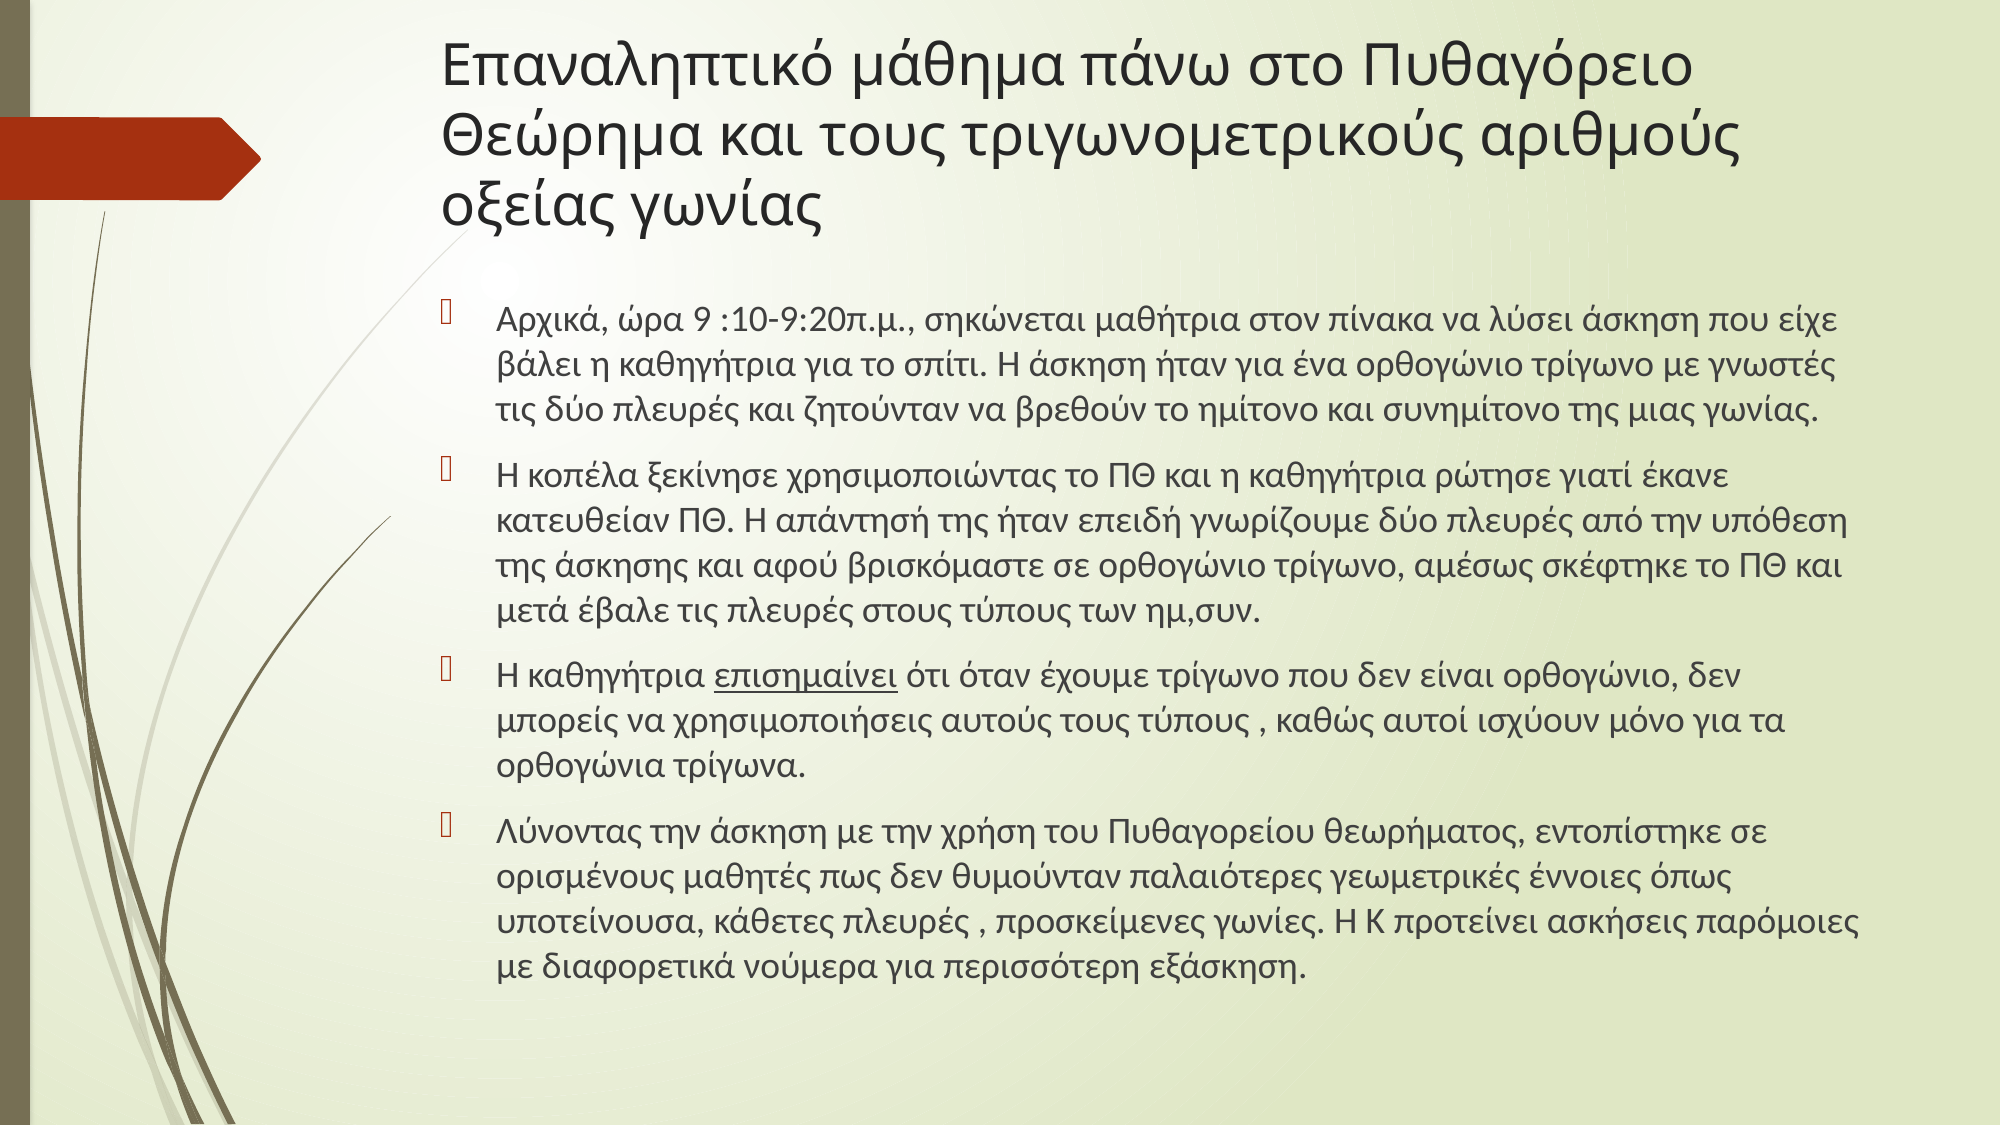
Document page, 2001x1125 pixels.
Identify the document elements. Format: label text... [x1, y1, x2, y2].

title Επαναληπτικό μάθημα πάνω στο Πυθαγόρειο Θεώρημα και τους τριγωνομετρικούς αριθμούς οξείας γωνίας [425, 19, 1888, 271]
list Αρχικά, ώρα 9 :10-9:20π.μ., σηκώνεται μαθήτρια στον πίνακα να λύσει άσκηση που είχε βάλει η καθηγήτρια για το σπίτι. Η άσκηση ήταν για ένα ορθογώνιο τρίγωνο με γνωστές τις δύο πλευρές και ζητούνταν να βρεθούν το ημίτονο και συνημίτονο της μιας γωνίας. Η κοπέλα ξεκίνησε χρησιμοποιώντας το ΠΘ και η καθηγήτρια ρώτησε γιατί έκανε κατευθείαν ΠΘ. Η απάντησή της ήταν επειδή γνωρίζουμε δύο πλευρές από την υπόθεση της άσκησης και αφού βρισκόμαστε σε ορθογώνιο τρίγωνο, αμέσως σκέφτηκε το ΠΘ και μετά έβαλε τις πλευρές στους τύπους των ημ,συν. Η καθηγήτρια επισημαίνει ότι όταν έχουμε τρίγωνο που δεν είναι ορθογώνιο, δεν μπορείς να χρησιμοποιήσεις αυτούς τους τύπους , καθώς αυτοί ισχύουν μόνο για τα ορθογώνια τρίγωνα. Λύνοντας την άσκηση με την χρήση του Πυθαγορείου θεωρήματος, εντοπίστηκε σε ορισμένους μαθητές πως δεν θυμούνταν παλαιότερες γεωμετρικές έννοιες όπως υποτείνουσα, κάθετες πλευρές , προσκείμενες γωνίες. Η Κ προτείνει ασκήσεις παρόμοιες με διαφορετικά νούμερα για περισσότερη εξάσκηση. [424, 286, 1888, 1054]
